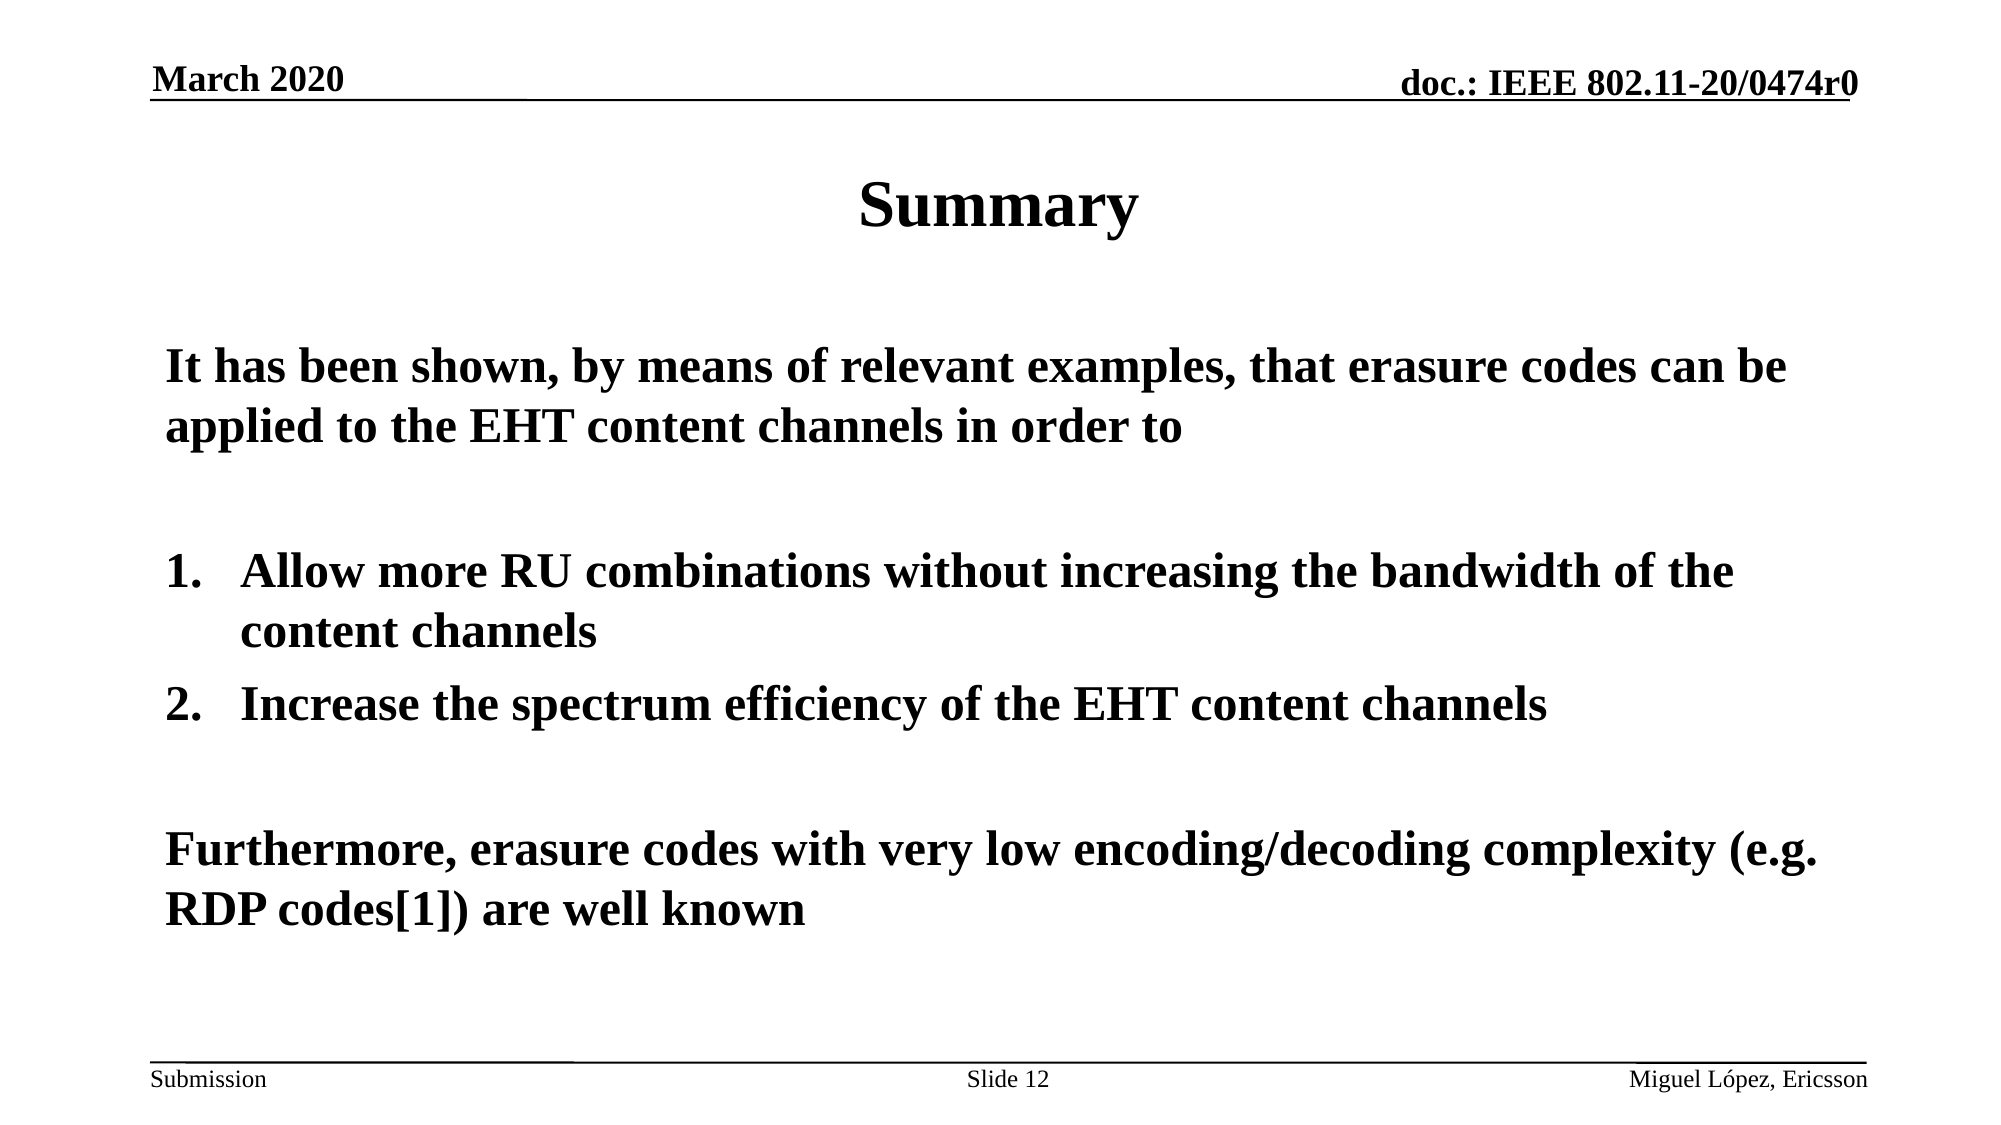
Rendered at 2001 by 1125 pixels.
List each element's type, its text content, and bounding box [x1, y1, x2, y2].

list It has been shown, by means of relevant examples, that erasure codes can be applied to the EHT content channels in order to Allow more RU combinations without increasing the bandwidth of the content channels Increase the spectrum efficiency of the EHT content channels Furthermore, erasure codes with very low encoding/decoding complexity (e.g. RDP codes[1]) are well known [149, 324, 1850, 1000]
slide_number Slide 12 [950, 1061, 1067, 1123]
footer Miguel López, Ericsson [1171, 1061, 1869, 1093]
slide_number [152, 54, 563, 100]
title Summary [149, 112, 1850, 288]
